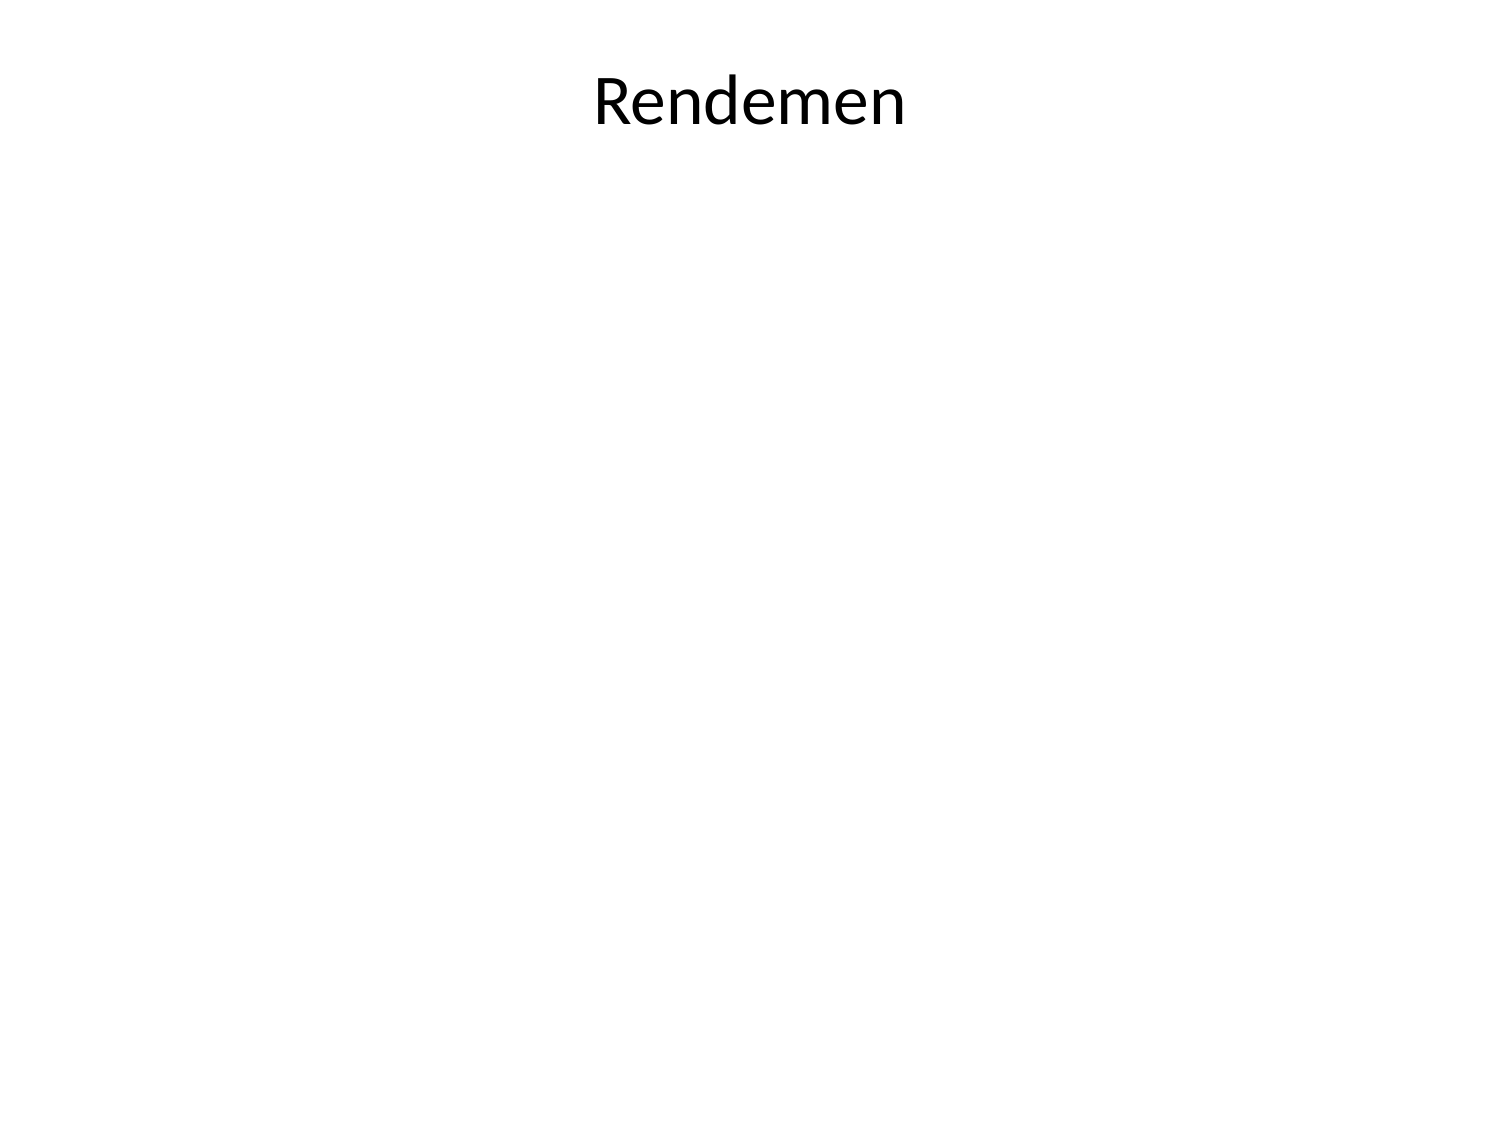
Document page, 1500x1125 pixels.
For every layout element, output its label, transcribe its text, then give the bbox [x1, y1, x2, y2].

title Rendemen [75, 45, 1425, 233]
